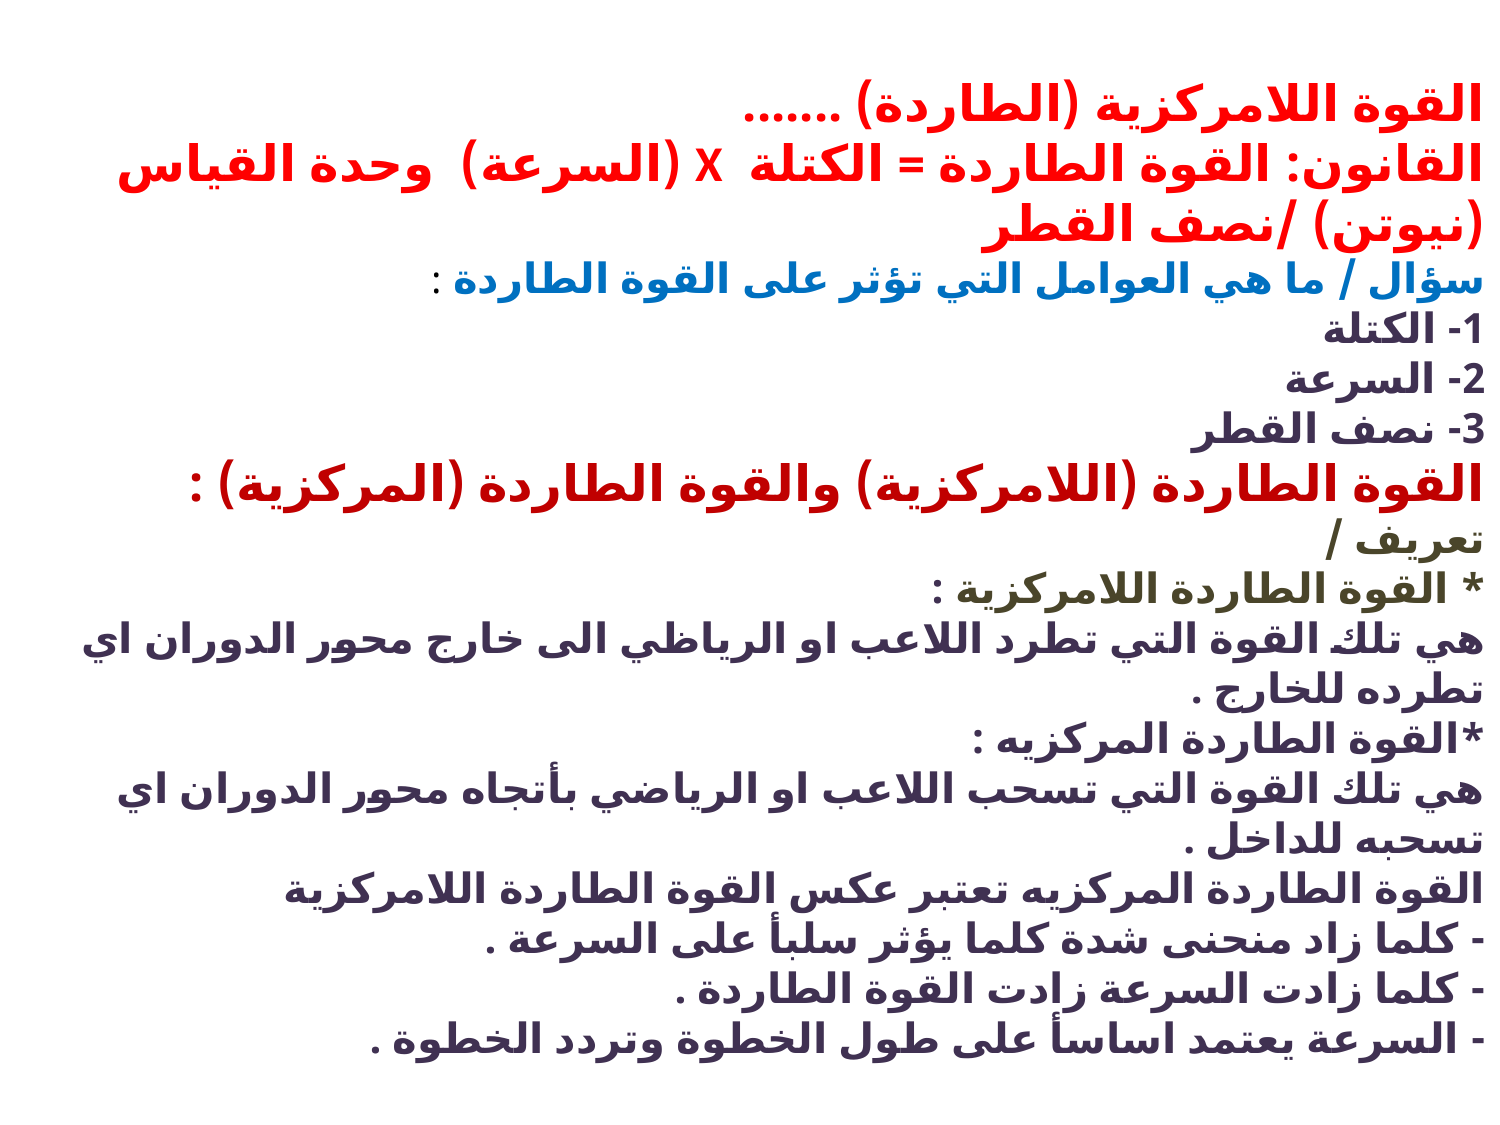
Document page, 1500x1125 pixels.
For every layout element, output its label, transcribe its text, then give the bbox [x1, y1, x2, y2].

text_box القوة اللامركزية (الطاردة) ....... القانون: القوة الطاردة = الكتلة X (السرعة) وحدة القياس (نيوتن) /نصف القطر سؤال / ما هي العوامل التي تؤثر على القوة الطاردة : 1- الكتلة 2- السرعة 3- نصف القطر القوة الطاردة (اللامركزية) والقوة الطاردة (المركزية) : تعريف / * القوة الطاردة اللامركزية : هي تلك القوة التي تطرد اللاعب او الرياظي الى خارج محور الدوران اي تطرده للخارج . *القوة الطاردة المركزيه : هي تلك القوة التي تسحب اللاعب او الرياضي بأتجاه محور الدوران اي تسحبه للداخل . القوة الطاردة المركزيه تعتبر عكس القوة الطاردة اللامركزية - كلما زاد منحنى شدة كلما يؤثر سلبأ على السرعة . - كلما زادت السرعة زادت القوة الطاردة . - السرعة يعتمد اساسأ على طول الخطوة وتردد الخطوة . [53, 19, 1500, 1070]
